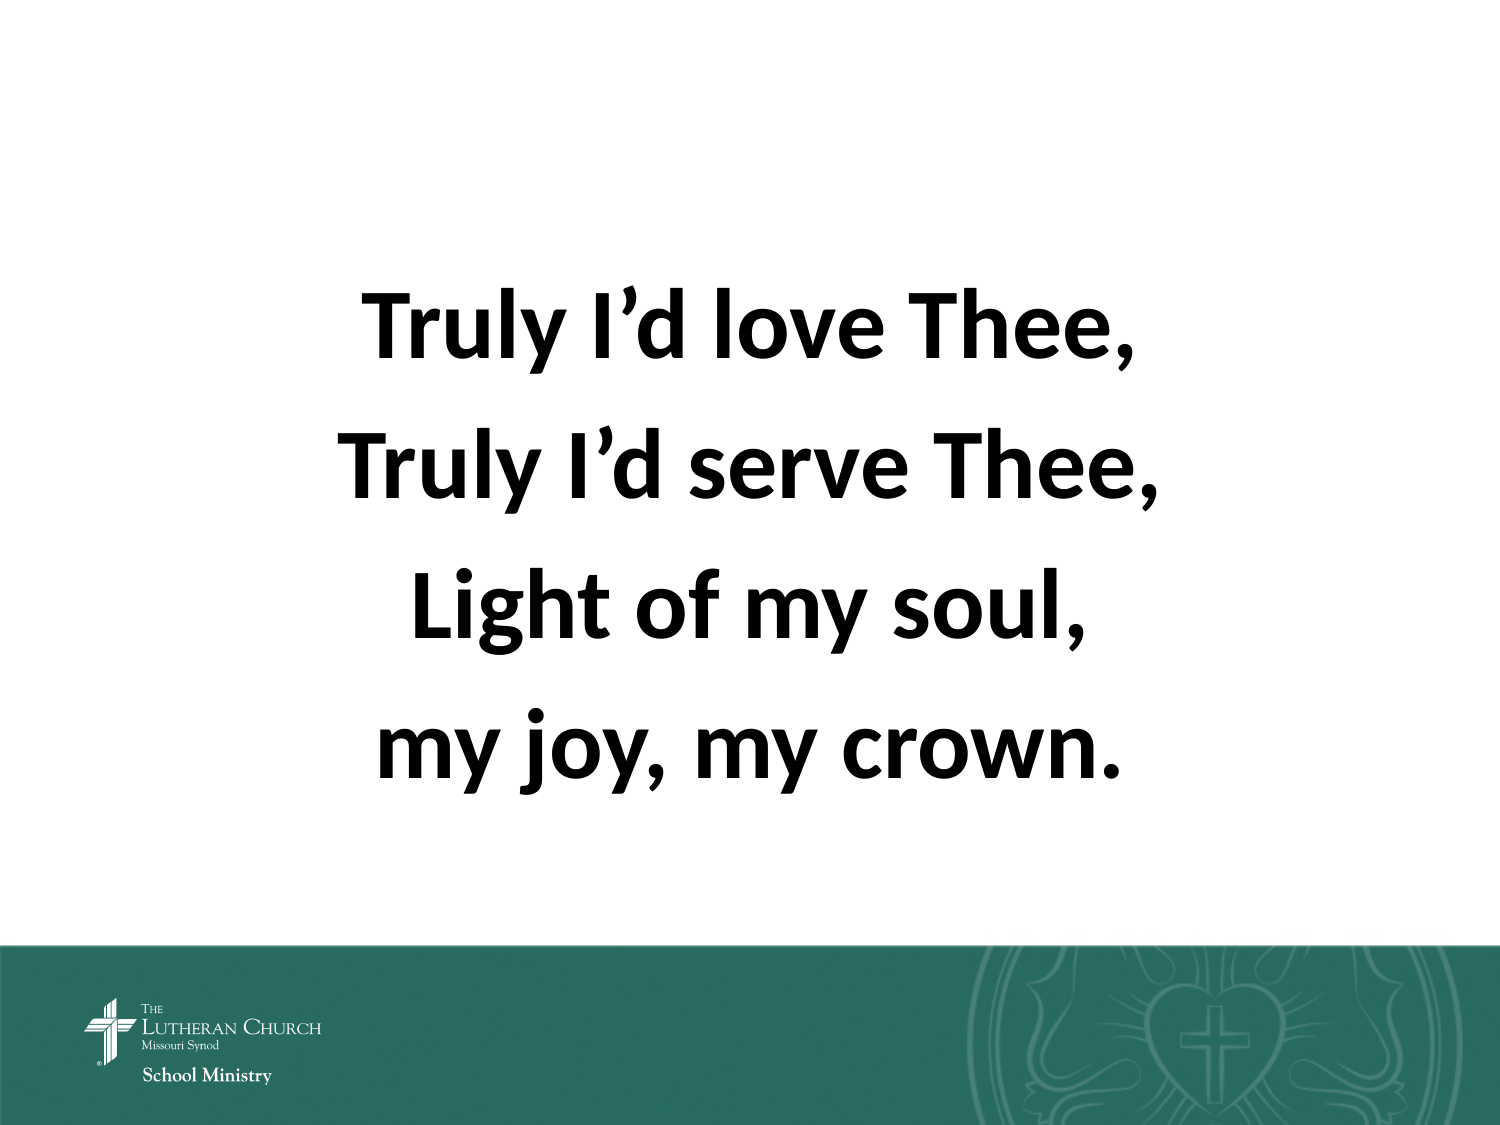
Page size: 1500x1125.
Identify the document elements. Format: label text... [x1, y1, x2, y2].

list Truly I’d love Thee, Truly I’d serve Thee, Light of my soul, my joy, my crown. [73, 111, 1428, 975]
picture [0, 0, 1500, 1125]
